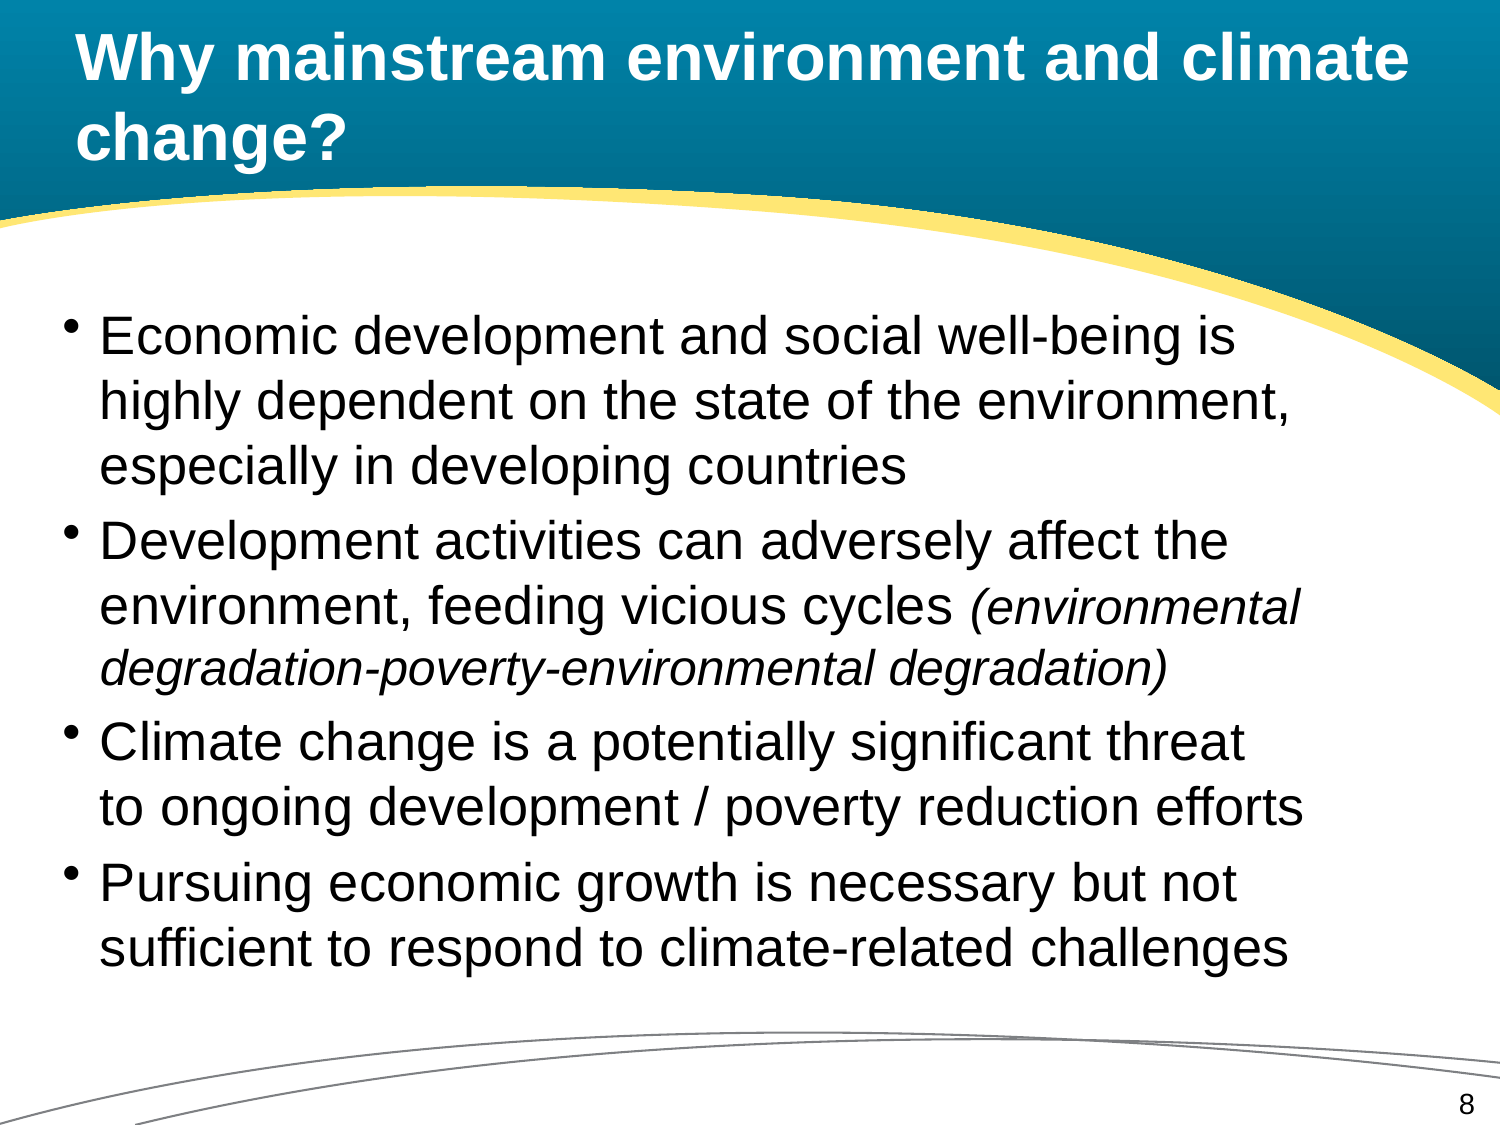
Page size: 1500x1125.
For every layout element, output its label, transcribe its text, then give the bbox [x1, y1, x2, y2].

list Economic development and social well-being is highly dependent on the state of the environment, especially in developing countries Development activities can adversely affect the environment, feeding vicious cycles (environmental degradation-poverty-environmental degradation) Climate change is a potentially significant threat to ongoing development / poverty reduction efforts Pursuing economic growth is necessary but not sufficient to respond to climate-related challenges [62, 299, 1376, 1088]
title Why mainstream environment and climate change? [74, 0, 1476, 188]
slide_number 8 [1124, 1084, 1476, 1113]
